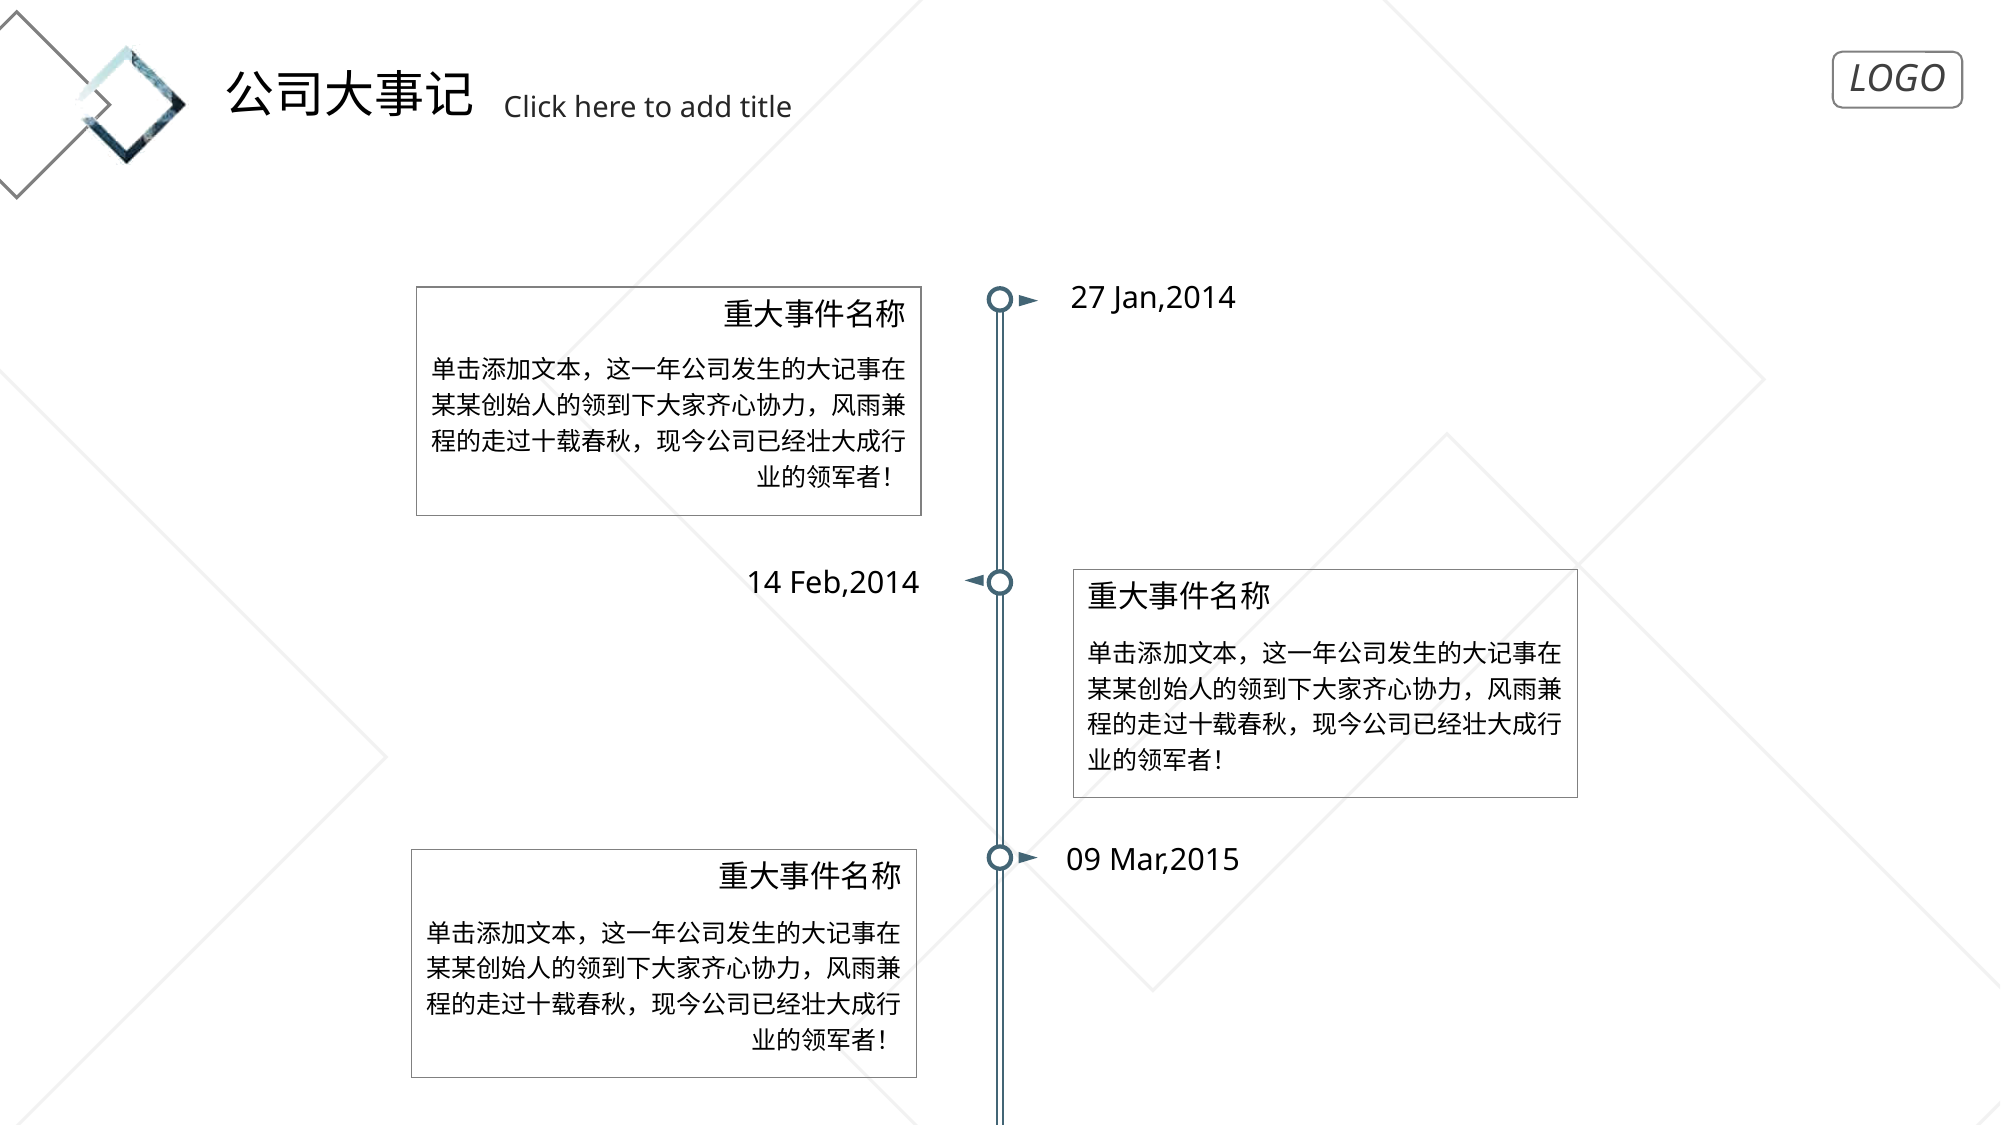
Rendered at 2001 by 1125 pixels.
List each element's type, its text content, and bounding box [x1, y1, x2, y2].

text_box [1017, 293, 1042, 308]
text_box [1073, 569, 1578, 798]
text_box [988, 288, 1012, 1125]
text_box 14 Feb,2014 [731, 555, 951, 608]
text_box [416, 286, 922, 516]
text_box 27 Jan,2014 [1055, 270, 1330, 323]
text_box [960, 573, 985, 588]
text_box 公司大事记 [108, 55, 489, 130]
text_box [1017, 850, 1042, 865]
picture [64, 44, 189, 165]
text_box Click here to add title [488, 73, 809, 131]
text_box 09 Mar,2015 [1051, 832, 1325, 885]
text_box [411, 849, 917, 1078]
